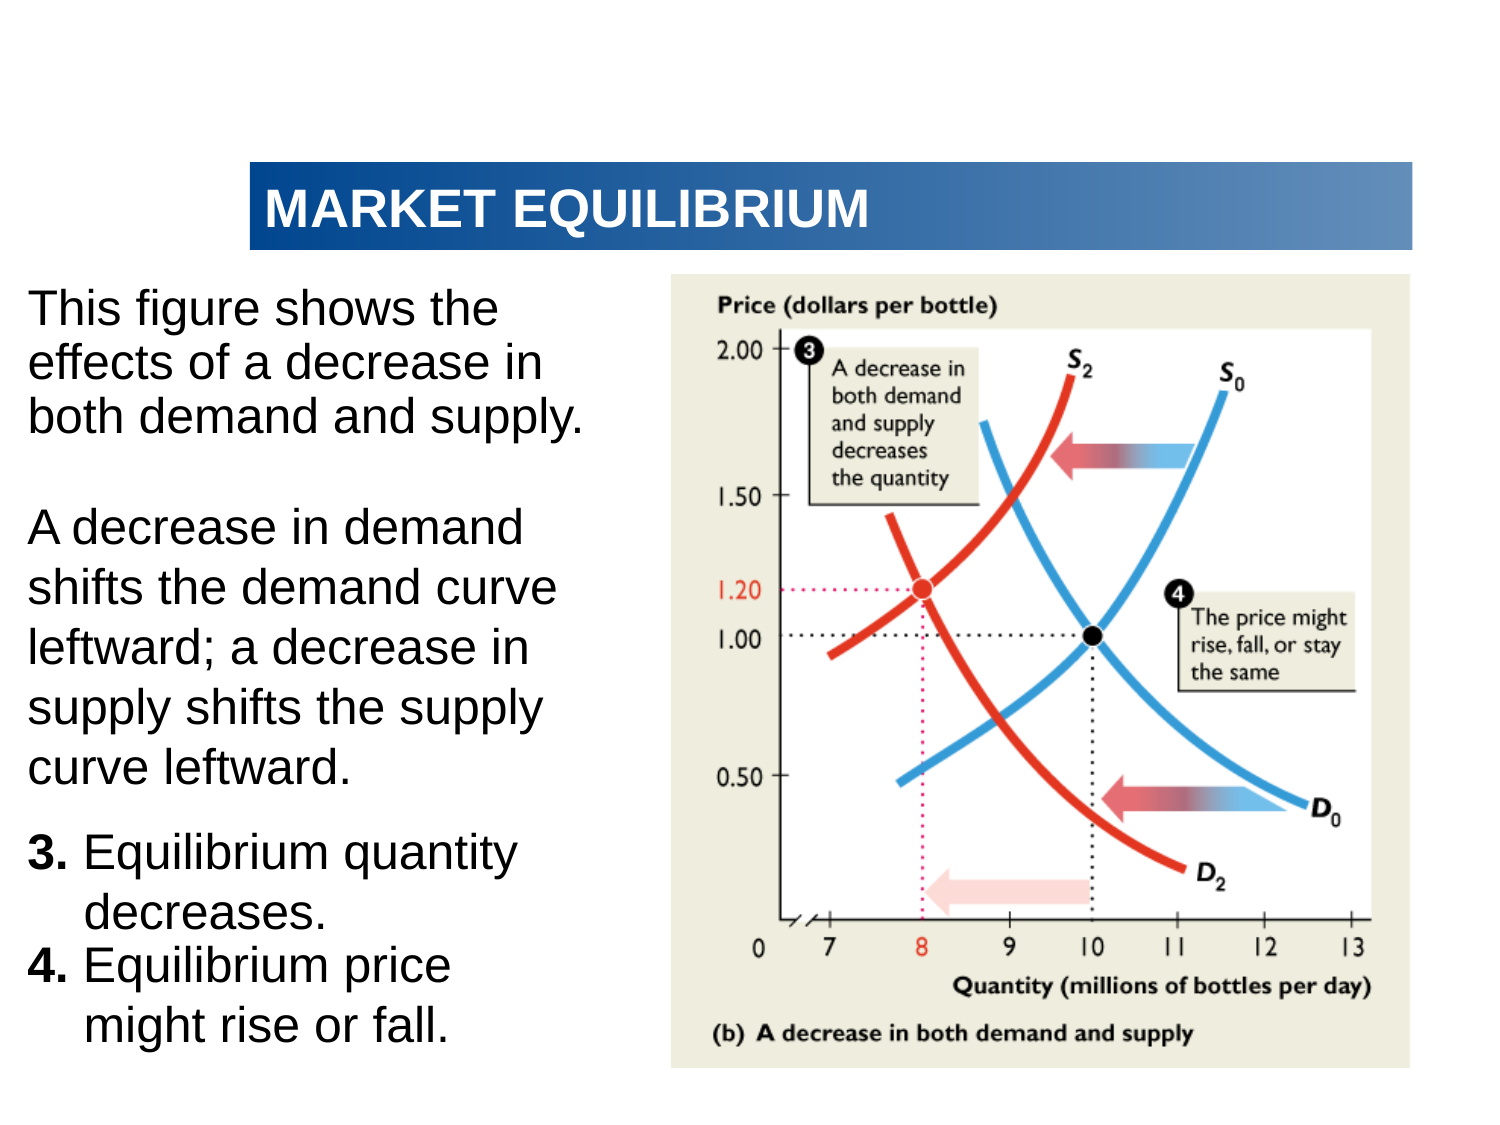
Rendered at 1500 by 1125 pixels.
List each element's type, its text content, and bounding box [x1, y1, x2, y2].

text_box A decrease in demand shifts the demand curve leftward; a decrease in supply shifts the supply curve leftward. [12, 487, 638, 788]
picture [671, 274, 1413, 1068]
text_box 3. Equilibrium quantity decreases. [12, 812, 638, 925]
list This figure shows the effects of a decrease in both demand and supply. [12, 274, 638, 463]
title MARKET EQUILIBRIUM [249, 162, 1413, 251]
text_box 4. Equilibrium price might rise or fall. [12, 924, 600, 1068]
